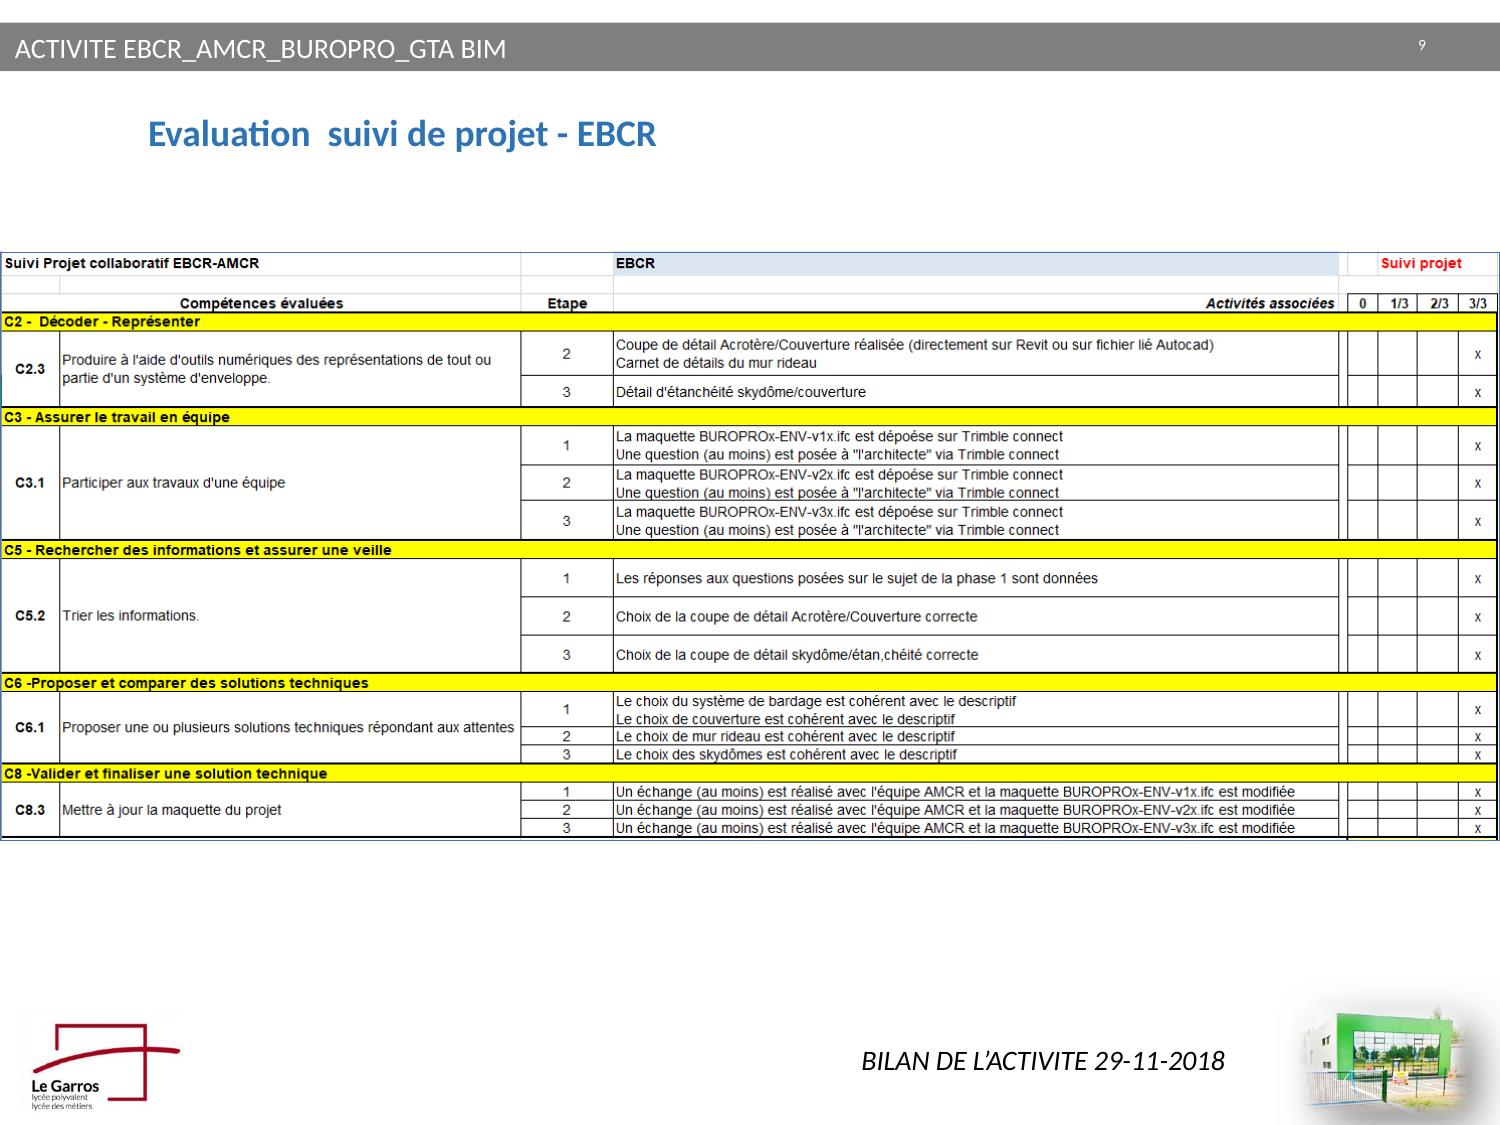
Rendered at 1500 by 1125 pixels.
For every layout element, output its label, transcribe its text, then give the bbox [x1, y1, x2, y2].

picture [0, 251, 1500, 841]
picture [1323, 1023, 1451, 1098]
picture [21, 1013, 185, 1115]
text_box Evaluation suivi de projet - EBCR [133, 101, 767, 162]
